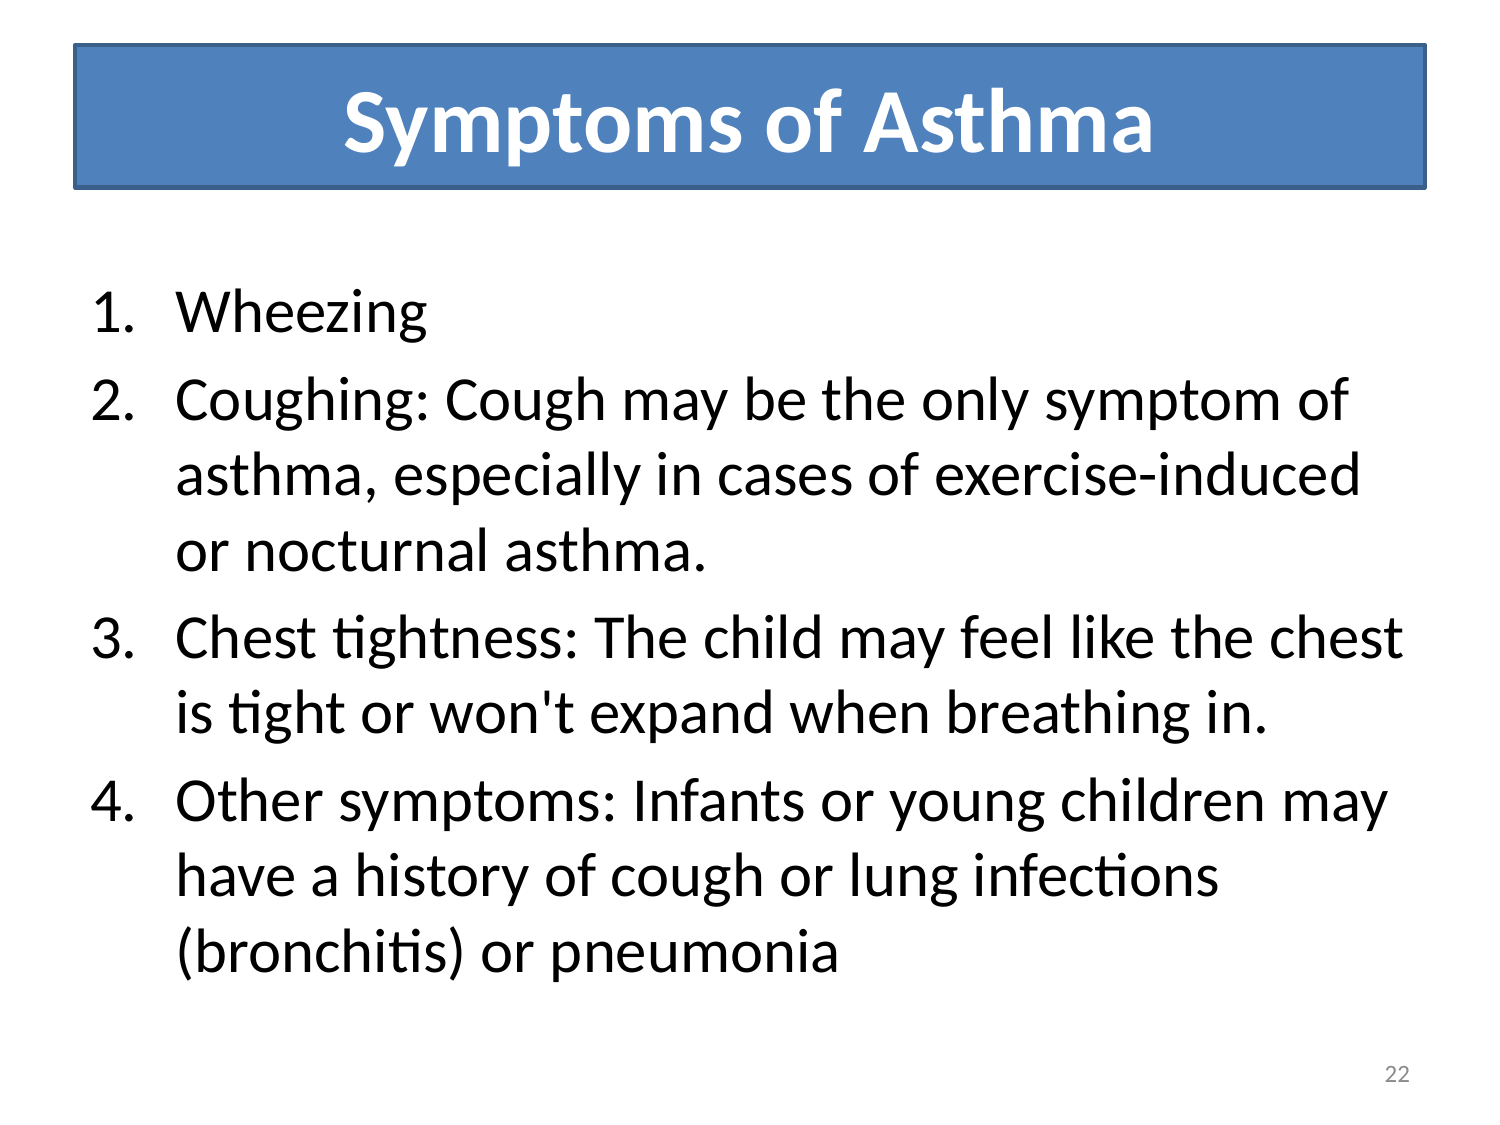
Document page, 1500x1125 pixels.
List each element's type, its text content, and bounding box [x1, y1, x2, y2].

slide_number 22 [1074, 1042, 1425, 1103]
title Symptoms of Asthma [73, 43, 1427, 190]
list Wheezing Coughing: Cough may be the only symptom of asthma, especially in cases of exercise-induced or nocturnal asthma. Chest tightness: The child may feel like the chest is tight or won't expand when breathing in. Other symptoms: Infants or young children may have a history of cough or lung infections (bronchitis) or pneumonia [75, 262, 1425, 1005]
